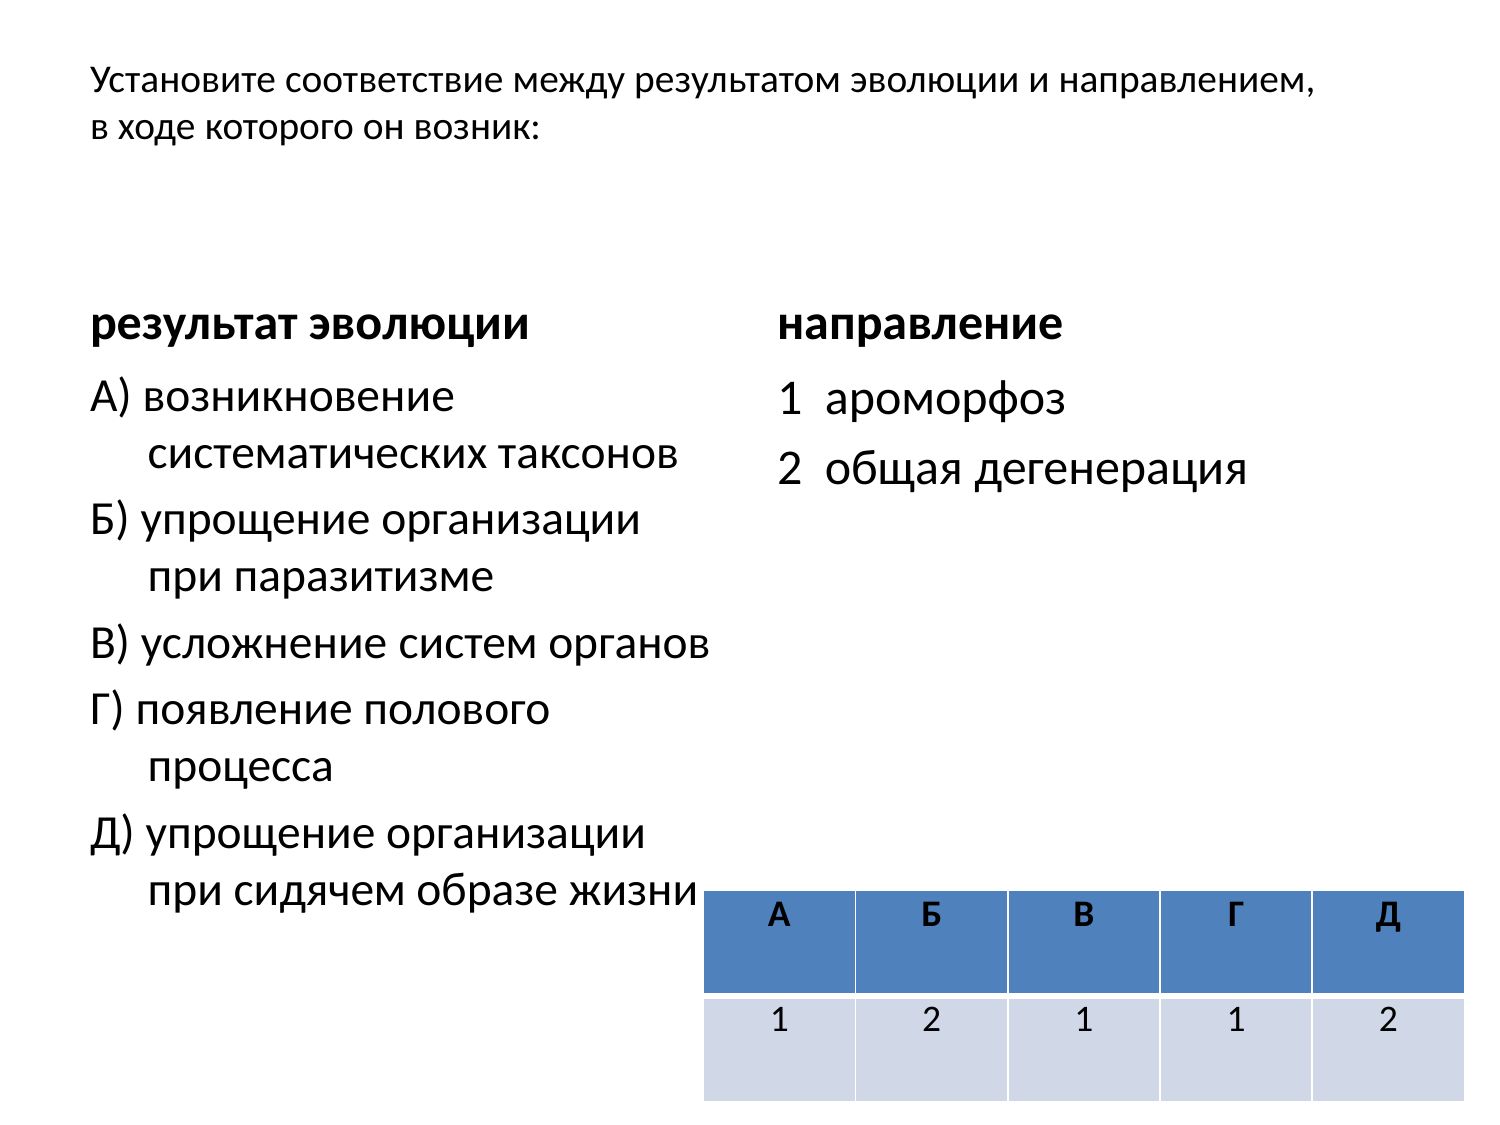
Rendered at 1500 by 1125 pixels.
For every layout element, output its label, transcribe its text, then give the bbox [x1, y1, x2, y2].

list результат эволюции [75, 251, 738, 356]
table_header А [704, 891, 855, 993]
title Установите соответствие между результатом эволюции и направлением, в ходе которого он возник: [75, 45, 1425, 233]
list направление [761, 251, 1425, 356]
table_cell 1 [1161, 999, 1311, 1101]
table_cell 2 [1313, 999, 1464, 1101]
table_header В [1009, 891, 1159, 993]
table_header Б [856, 891, 1007, 993]
table_header Д [1313, 891, 1464, 993]
table_cell 1 [1009, 999, 1159, 1101]
table_header Г [1161, 891, 1311, 993]
table_cell 1 [704, 999, 855, 1101]
table_cell 2 [856, 999, 1007, 1101]
list 1 ароморфоз 2 общая дегенерация [761, 356, 1425, 890]
list А) возникновение систематических таксонов Б) упрощение организации при паразитизме В) усложнение систем органов Г) появление полового процесса Д) упрощение организации при сидячем образе жизни [75, 356, 738, 1005]
